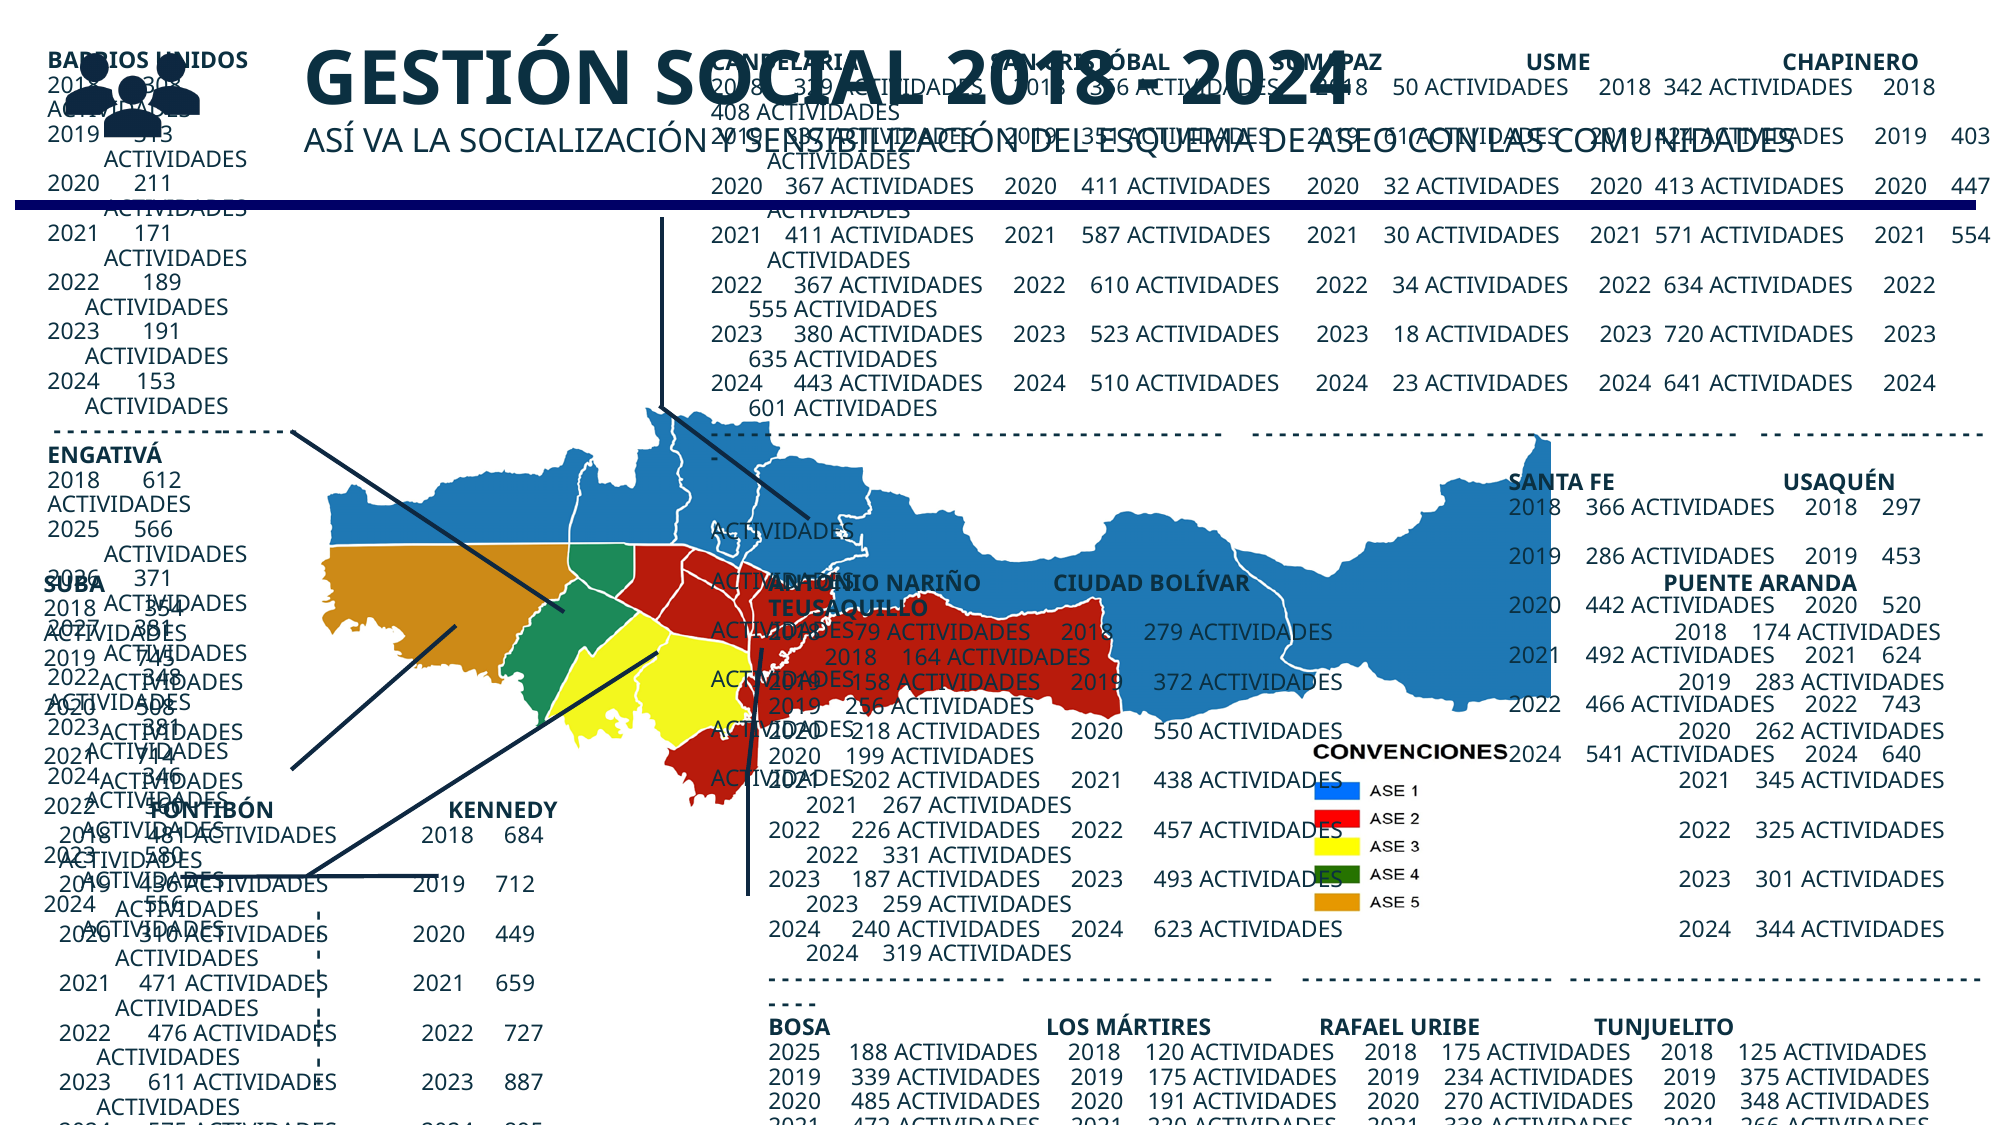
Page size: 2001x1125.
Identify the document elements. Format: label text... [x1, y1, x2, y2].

picture [55, 18, 210, 173]
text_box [658, 405, 810, 520]
text_box ANTONIO NARIÑO CIUDAD BOLÍVAR PUENTE ARANDA TEUSAQUILLO 79 Actividades 2018 279 Actividades 2018 174 Actividades 2018 164 Actividades 2019 158 Actividades 2019 372 Actividades 2019 283 Actividades 2019 256 Actividades 2020 218 Actividades 2020 550 Actividades 2020 262 Actividades 2020 199 Actividades 202 Actividades 2021 438 Actividades 2021 345 Actividades 2021 267 Actividades 226 Actividades 2022 457 Actividades 2022 325 Actividades 2022 331 Actividades 187 Actividades 2023 493 Actividades 2023 301 Actividades 2023 259 Actividades 240 Actividades 2024 623 Actividades 2024 344 Actividades 2024 319 Actividades - - - - - - - - - - - - - - - - - - - - - - - - - - - - - - - - - - - - - - - - - - - - - - - - - - - - - - - - - - - - - - - - - - - - - - - - - - - - - - - - - - - - - - - - - - - BOSA LOS MÁRTIRES RAFAEL URIBE TUNJUELITO 188 Actividades 2018 120 Actividades 2018 175 Actividades 2018 125 Actividades 2019 339 Actividades 2019 175 Actividades 2019 234 Actividades 2019 375 Actividades 2020 485 Actividades 2020 191 Actividades 2020 270 Actividades 2020 348 Actividades 472 Actividades 2021 220 Actividades 2021 338 Actividades 2021 266 Actividades 579 Actividades 2022 334 Actividades 2022 458 Actividades 2022 301 Actividades 561 Actividades 2023 292 Actividades 2023 488 Actividades 2023 266 Actividades 585 Actividades 2024 300 Actividades 2024 385 Actividades 2024 292 Actividades [753, 677, 2000, 1108]
text_box - - - -- - - - - - [246, 892, 342, 1112]
text_box FONTIBÓN KENNEDY 2018 481 Actividades 2018 684 Actividades 436 Actividades 2019 712 Actividades 310 Actividades 2020 449 Actividades 471 Actividades 2021 659 Actividades 476 Actividades 2022 727 Actividades 611 Actividades 2023 887 Actividades 575 Actividades 2024 895 Actividades [342, 934, 683, 1088]
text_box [290, 430, 565, 613]
text_box FONTIBÓN KENNEDY 2018 481 Actividades 2018 684 Actividades 436 Actividades 2019 712 Actividades 310 Actividades 2020 449 Actividades 471 Actividades 2021 659 Actividades 476 Actividades 2022 727 Actividades 611 Actividades 2023 887 Actividades 575 Actividades 2024 895 Actividades [43, 878, 311, 1088]
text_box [290, 624, 457, 771]
picture [311, 327, 1552, 934]
text_box GESTIÓN SOCIAL 2018 - 2024 Así va la socialización y sensibilización del Esquema de Aseo con las comunidades [214, 22, 1836, 167]
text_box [306, 651, 659, 877]
text_box CANDELARIA SAN CRISTÓBAL SUMAPAZ USME CHAPINERO 2018 329 Actividades 2018 366 Actividades 2018 50 Actividades 2018 342 Actividades 2018 408 Actividades 337 Actividades 2019 351 Actividades 2019 61 Actividades 2019 424 Actividades 2019 403 Actividades 367 Actividades 2020 411 Actividades 2020 32 Actividades 2020 413 Actividades 2020 447 Actividades 411 Actividades 2021 587 Actividades 2021 30 Actividades 2021 571 Actividades 2021 554 Actividades 367 Actividades 2022 610 Actividades 2022 34 Actividades 2022 634 Actividades 2022 555 Actividades 380 Actividades 2023 523 Actividades 2023 18 Actividades 2023 720 Actividades 2023 635 Actividades 443 Actividades 2024 510 Actividades 2024 23 Actividades 2024 641 Actividades 2024 601 Actividades - - - - - - - - - - - - - - - - - - - - - - - - - - - - - - - - - - - - - - - - - - - - - - - - - - - - - - - - - - - - - - - - - - - - - - - - - - - - - - - - - - - - -- - - - - - - SANTA FE USAQUÉN 2018 366 Actividades 2018 297 Actividades 2019 286 Actividades 2019 453 Actividades 2020 442 Actividades 2020 520 Actividades 2021 492 Actividades 2021 624 Actividades 2022 466 Actividades 2022 743 Actividades 2024 541 Actividades 2024 640 Actividades [695, 211, 2000, 632]
text_box BARRIOS UNIDOS 2018 308 Actividades 313 Actividades 211 Actividades 171 Actividades 189 Actividades 191 Actividades 153 Actividades - - - - - - - - - - - - -- - - - - - ENGATIVÁ 2018 612 Actividades 566 Actividades 371 Actividades 381 Actividades 2022 348 Actividades 381 Actividades 346 Actividades [32, 210, 339, 654]
text_box SUBA 2018 354 Actividades 745 Actividades 508 Actividades 714 Actividades 560 Actividades 580 Actividades 556 Actividades [28, 659, 306, 856]
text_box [747, 647, 763, 770]
